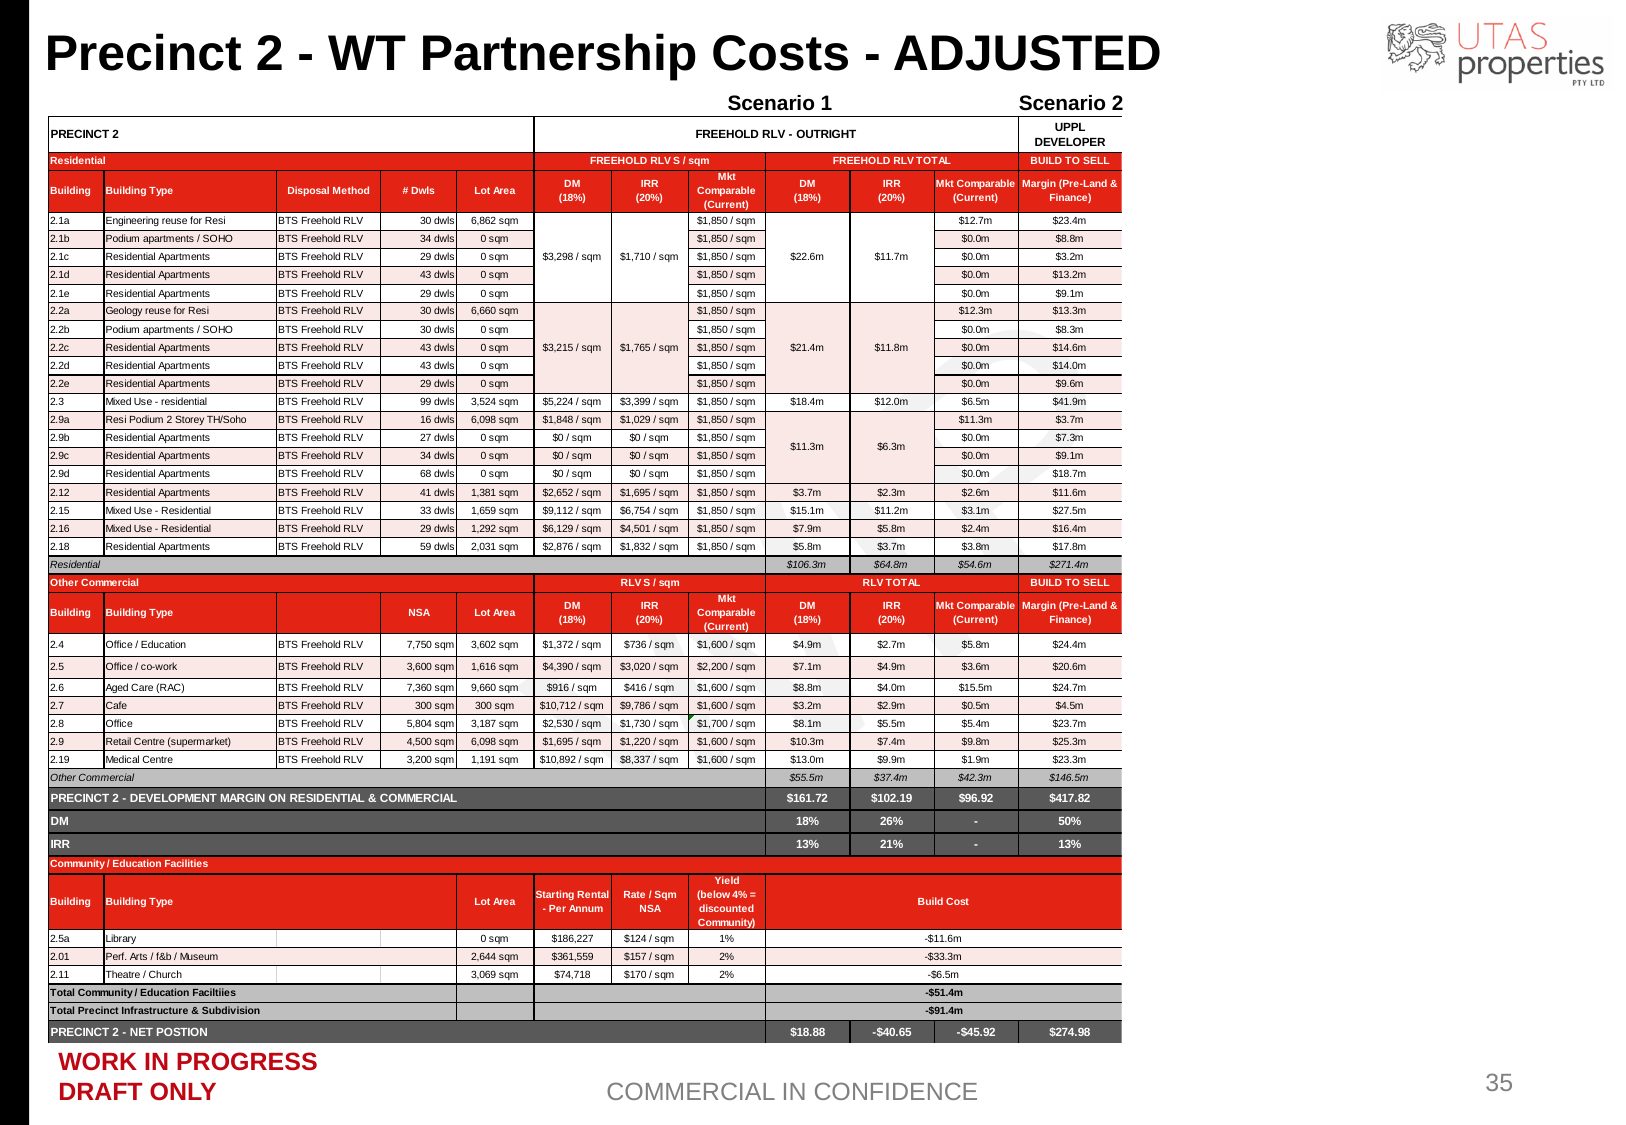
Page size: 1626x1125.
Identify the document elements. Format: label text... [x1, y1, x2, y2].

picture [1380, 16, 1614, 93]
text_box Scenario 1 [727, 89, 986, 115]
text_box WORK IN PROGRESS DRAFT ONLY [58, 1045, 377, 1106]
picture [47, 116, 1123, 1044]
text_box Scenario 2 [1018, 89, 1277, 115]
title Precinct 2 - WT Partnership Costs - ADJUSTED [44, 27, 1380, 82]
